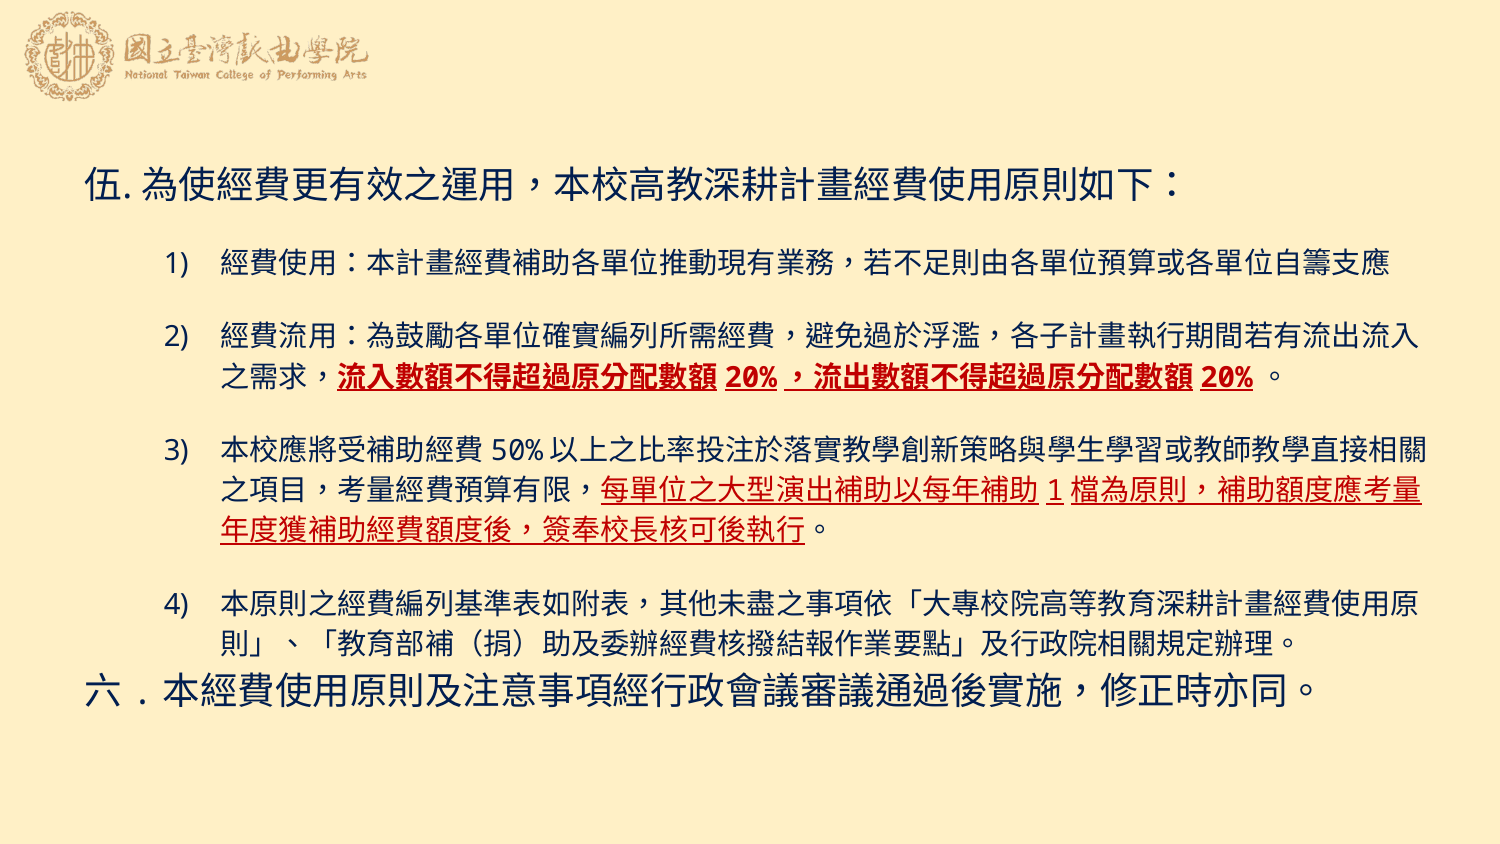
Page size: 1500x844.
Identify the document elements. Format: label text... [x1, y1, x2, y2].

list 為使經費更有效之運用，本校高教深耕計畫經費使用原則如下： 經費使用：本計畫經費補助各單位推動現有業務，若不足則由各單位預算或各單位自籌支應 經費流用：為鼓勵各單位確實編列所需經費，避免過於浮濫，各子計畫執行期間若有流出流入之需求，流入數額不得超過原分配數額20%，流出數額不得超過原分配數額20%。 本校應將受補助經費50%以上之比率投注於落實教學創新策略與學生學習或教師教學直接相關之項目，考量經費預算有限，每單位之大型演出補助以每年補助1檔為原則，補助額度應考量年度獲補助經費額度後，簽奉校長核可後執行。 本原則之經費編列基準表如附表，其他未盡之事項依「大專校院高等教育深耕計畫經費使用原則」、「教育部補（捐）助及委辦經費核撥結報作業要點」及行政院相關規定辦理。 六.本經費使用原則及注意事項經行政會議審議通過後實施，修正時亦同。 [51, 138, 1449, 750]
picture [14, 7, 378, 105]
